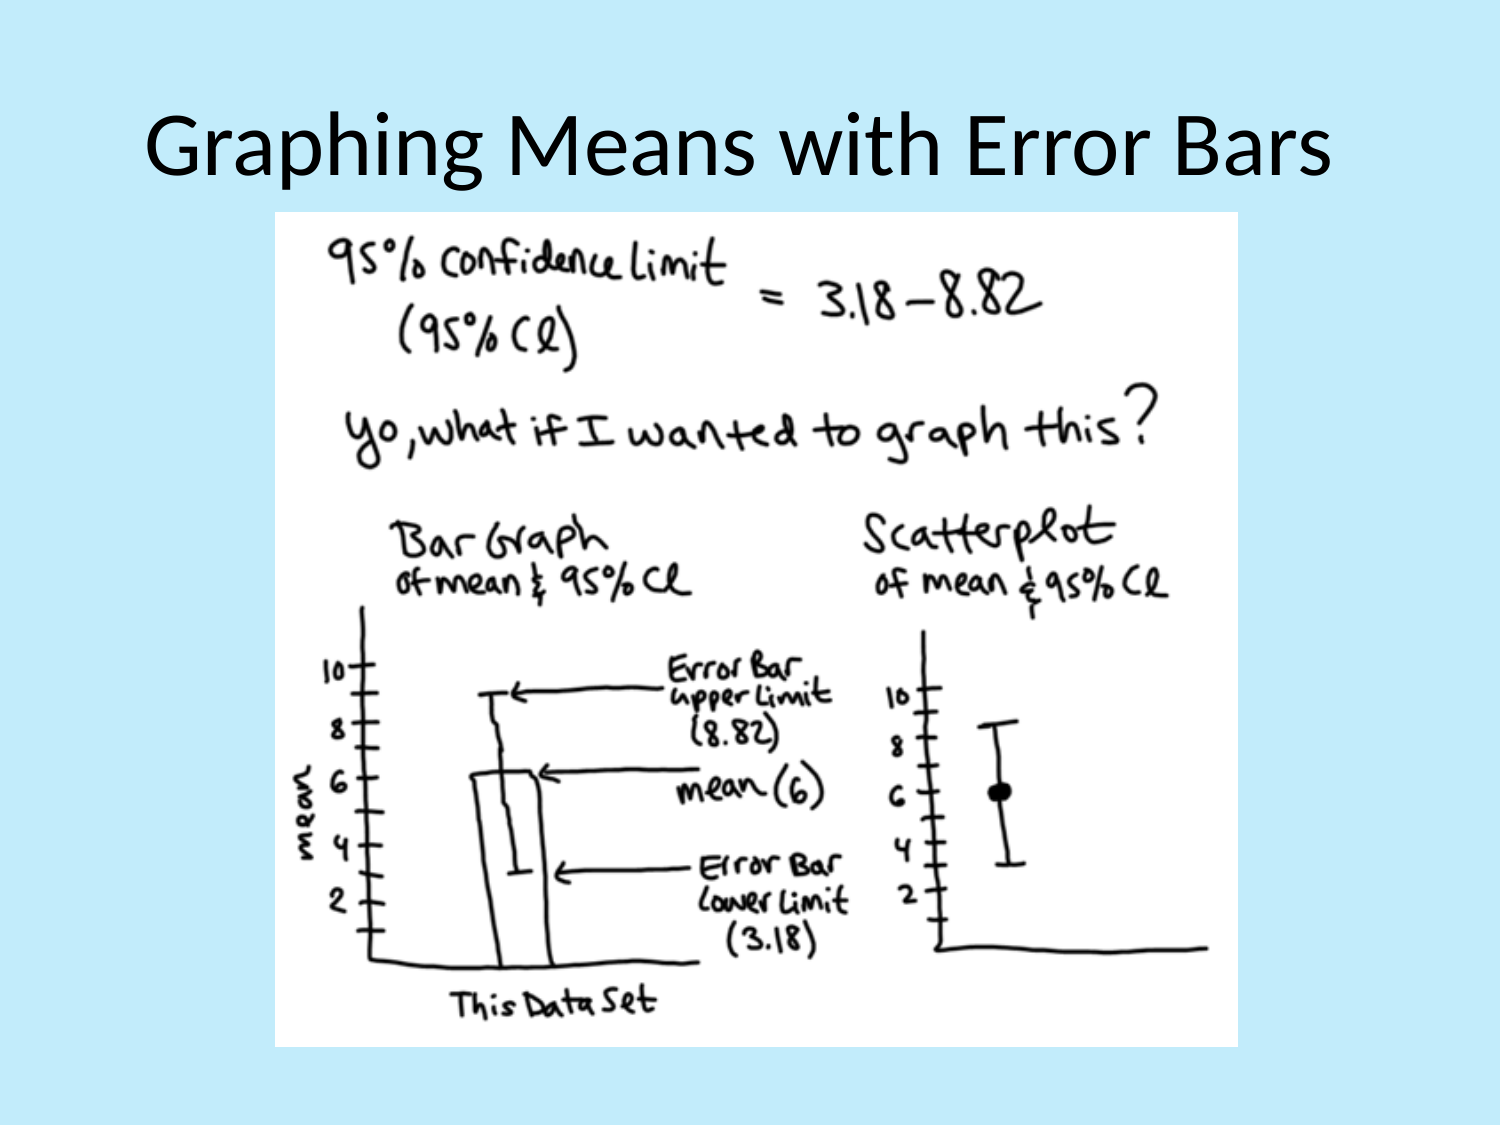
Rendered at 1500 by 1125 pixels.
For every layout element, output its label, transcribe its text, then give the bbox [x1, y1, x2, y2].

picture [274, 212, 1238, 1048]
title Graphing Means with Error Bars [75, 45, 1425, 233]
